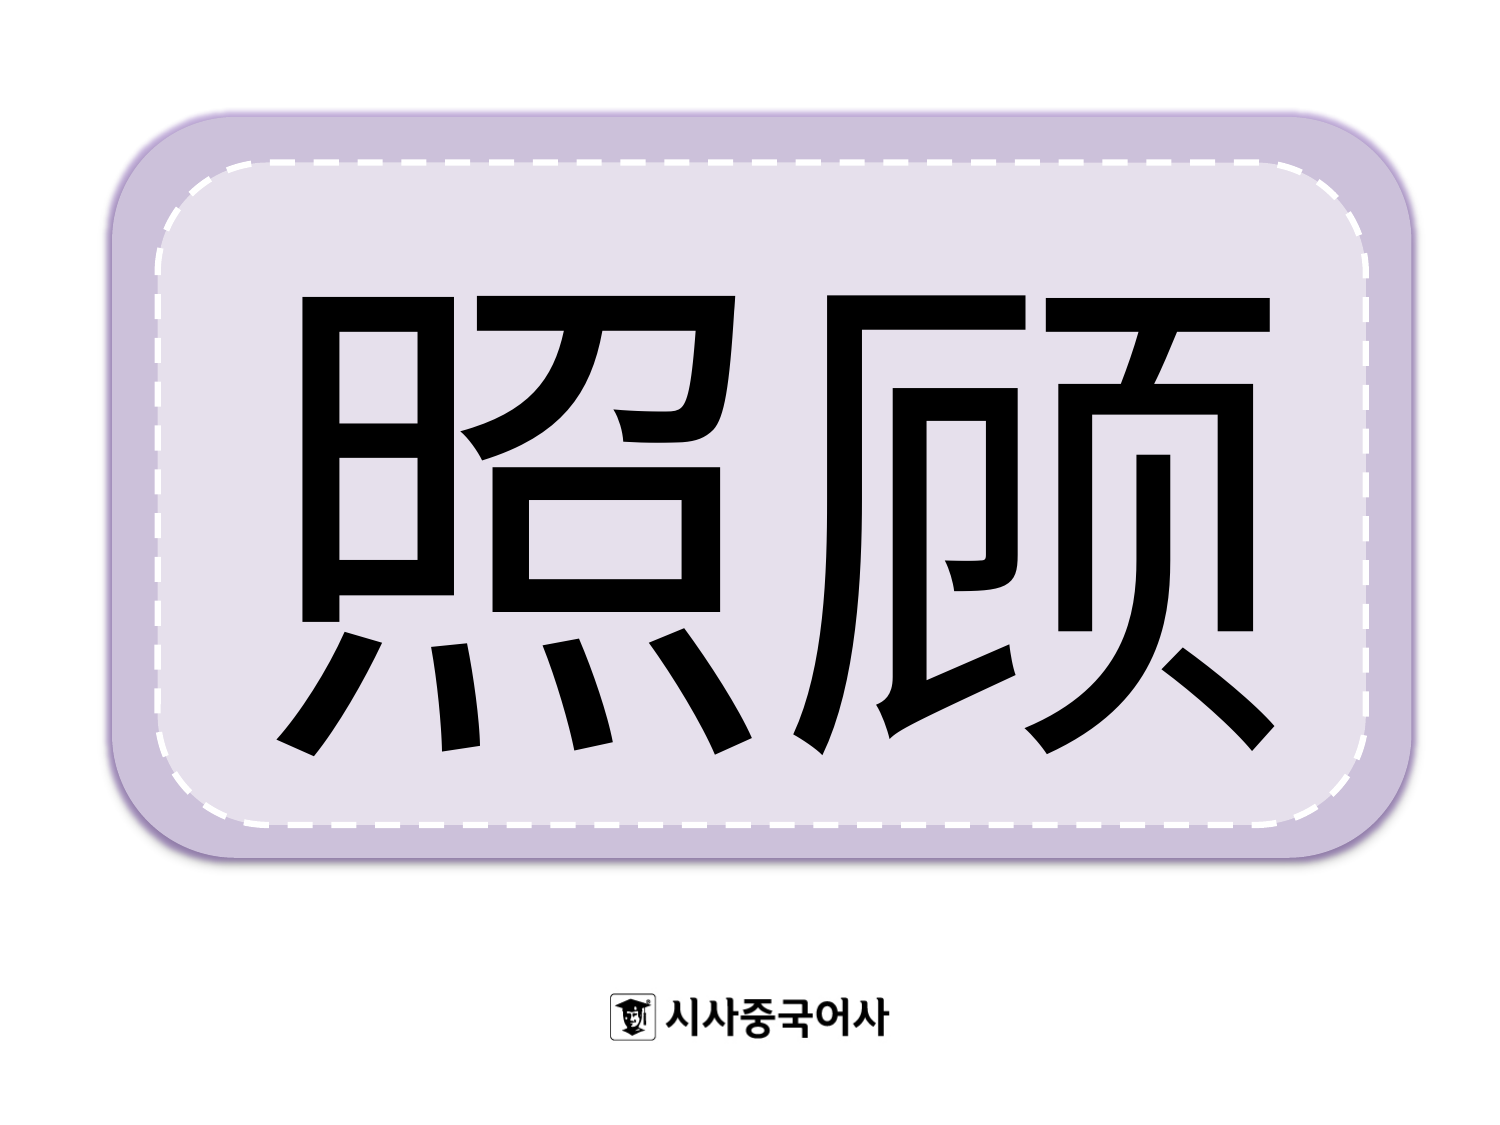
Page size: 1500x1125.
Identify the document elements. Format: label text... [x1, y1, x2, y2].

text_box 照顾 [171, 172, 1380, 836]
picture [602, 987, 898, 1047]
text_box [162, 160, 1371, 824]
